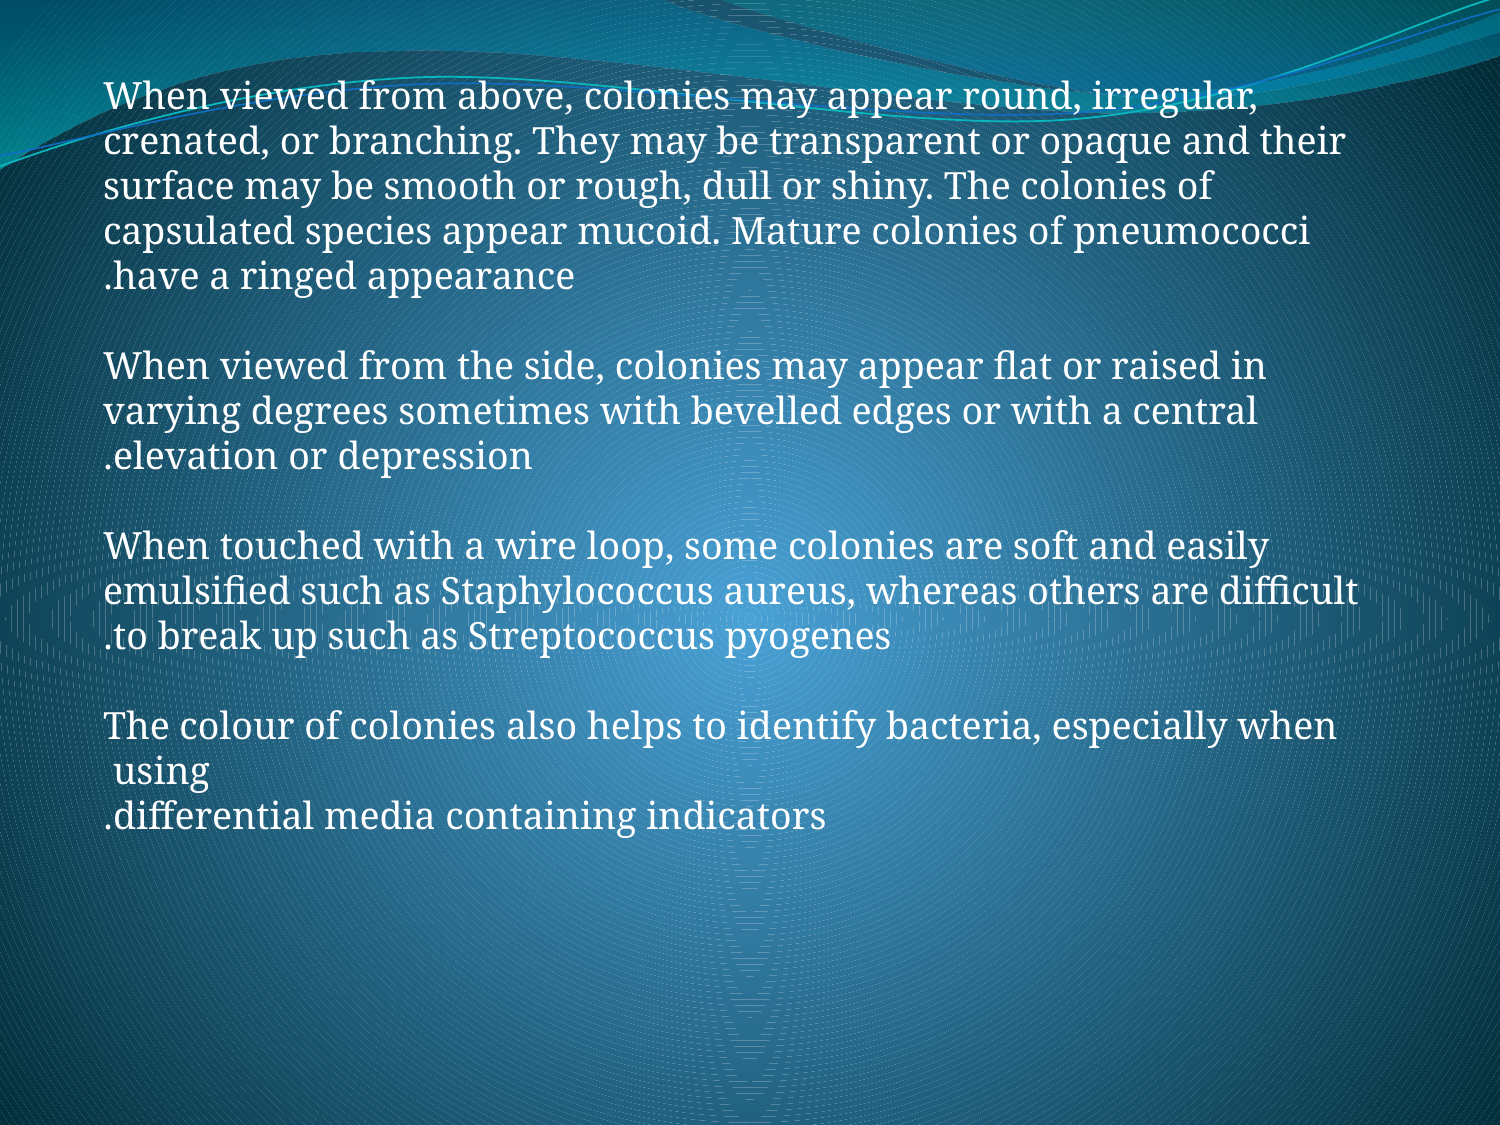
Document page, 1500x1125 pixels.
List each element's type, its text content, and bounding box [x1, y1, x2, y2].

text_box When viewed from above, colonies may appear round, irregular, crenated, or branching. They may be transparent or opaque and their surface may be smooth or rough, dull or shiny. The colonies of capsulated species appear mucoid. Mature colonies of pneumococci have a ringed appearance. When viewed from the side, colonies may appear flat or raised in varying degrees sometimes with bevelled edges or with a central elevation or depression. When touched with a wire loop, some colonies are soft and easily emulsified such as Staphylococcus aureus, whereas others are difficult to break up such as Streptococcus pyogenes. The colour of colonies also helps to identify bacteria, especially when using differential media containing indicators. [88, 64, 1376, 935]
